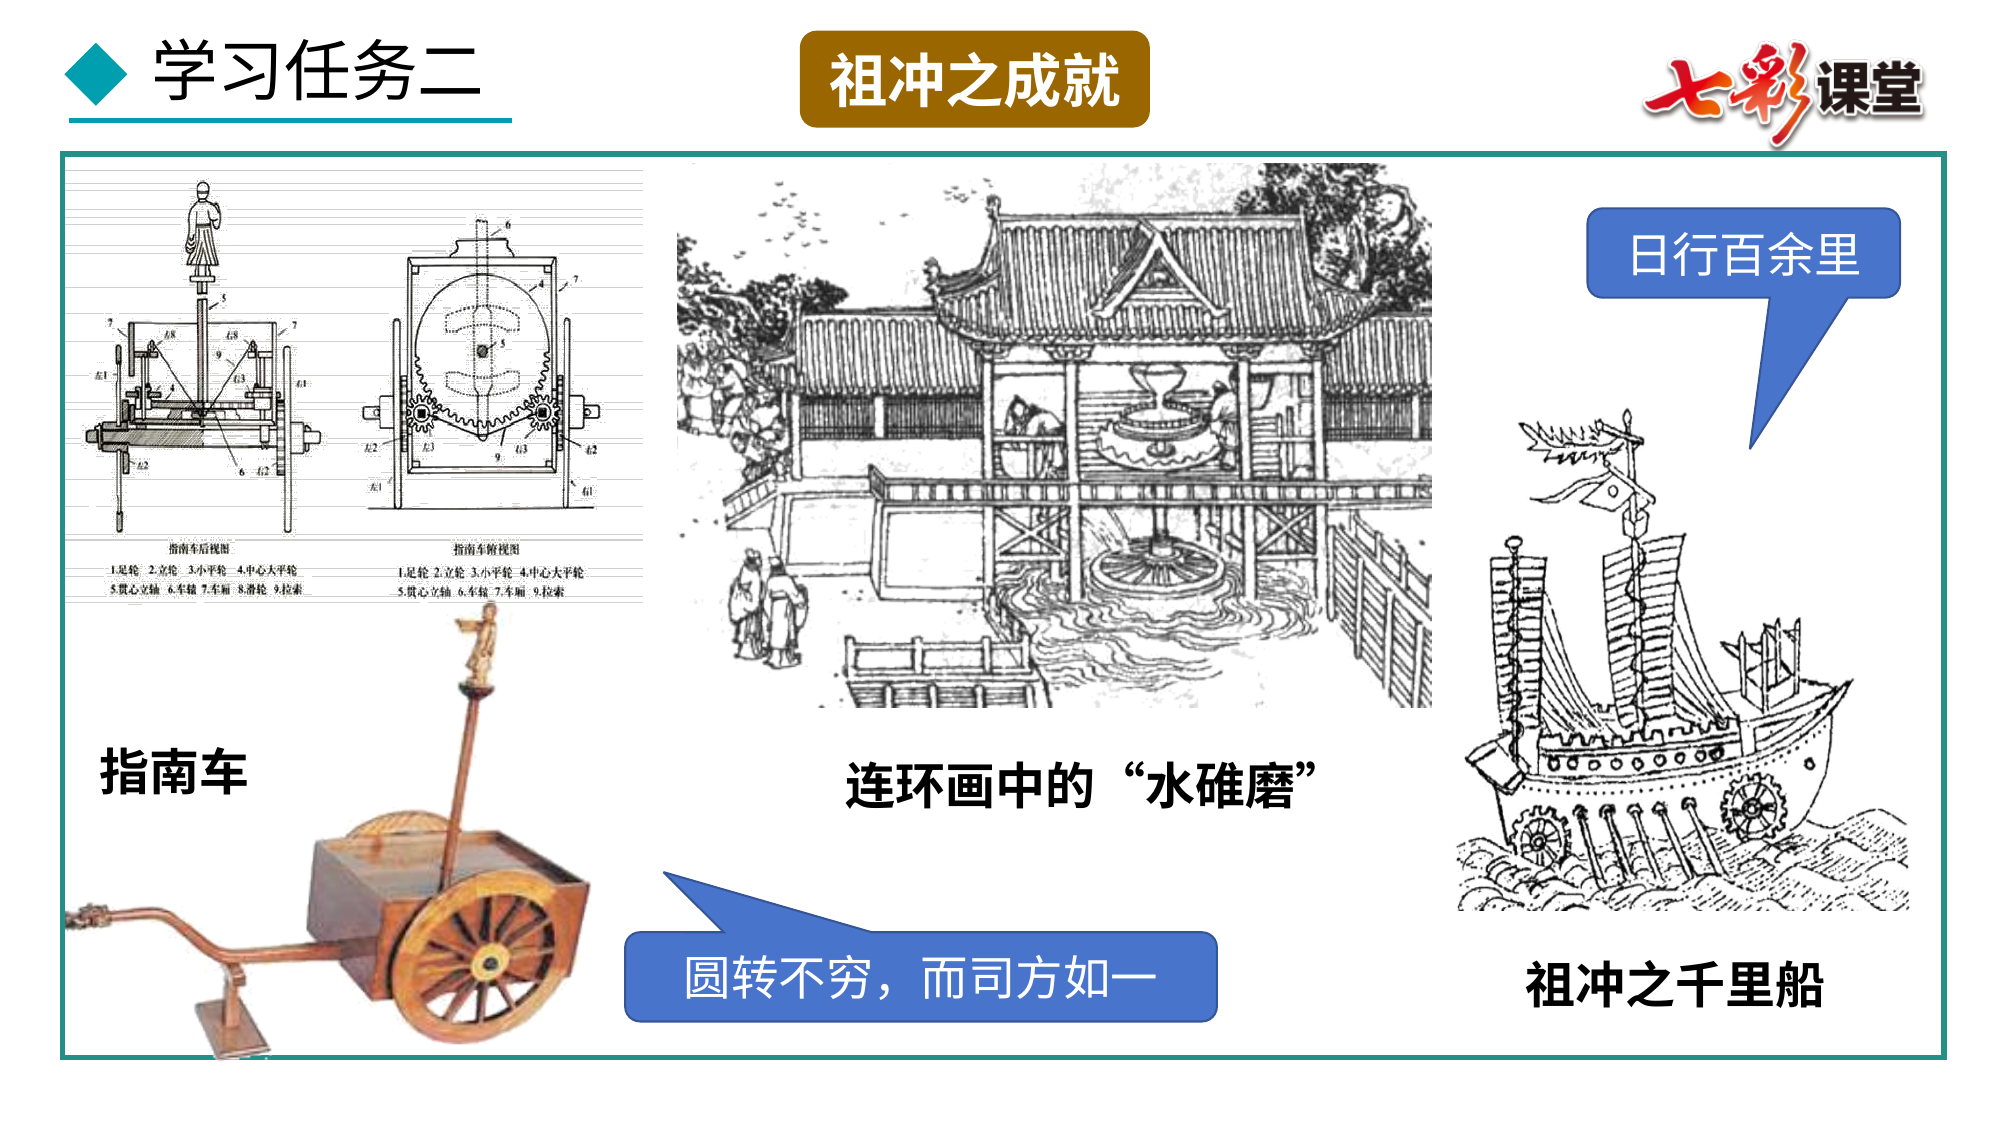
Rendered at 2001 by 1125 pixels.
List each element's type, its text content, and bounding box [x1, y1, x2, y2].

text_box 圆转不穷，而司方如一 [624, 871, 1218, 1023]
text_box 祖冲之成就 [799, 30, 1150, 128]
text_box 日行百余里 [1586, 207, 1902, 334]
picture [676, 162, 1951, 912]
picture [64, 169, 643, 1070]
text_box 连环画中的“水碓磨” [831, 747, 1361, 822]
picture [1638, 35, 1932, 151]
text_box 祖冲之千里船 [1510, 945, 1841, 1021]
